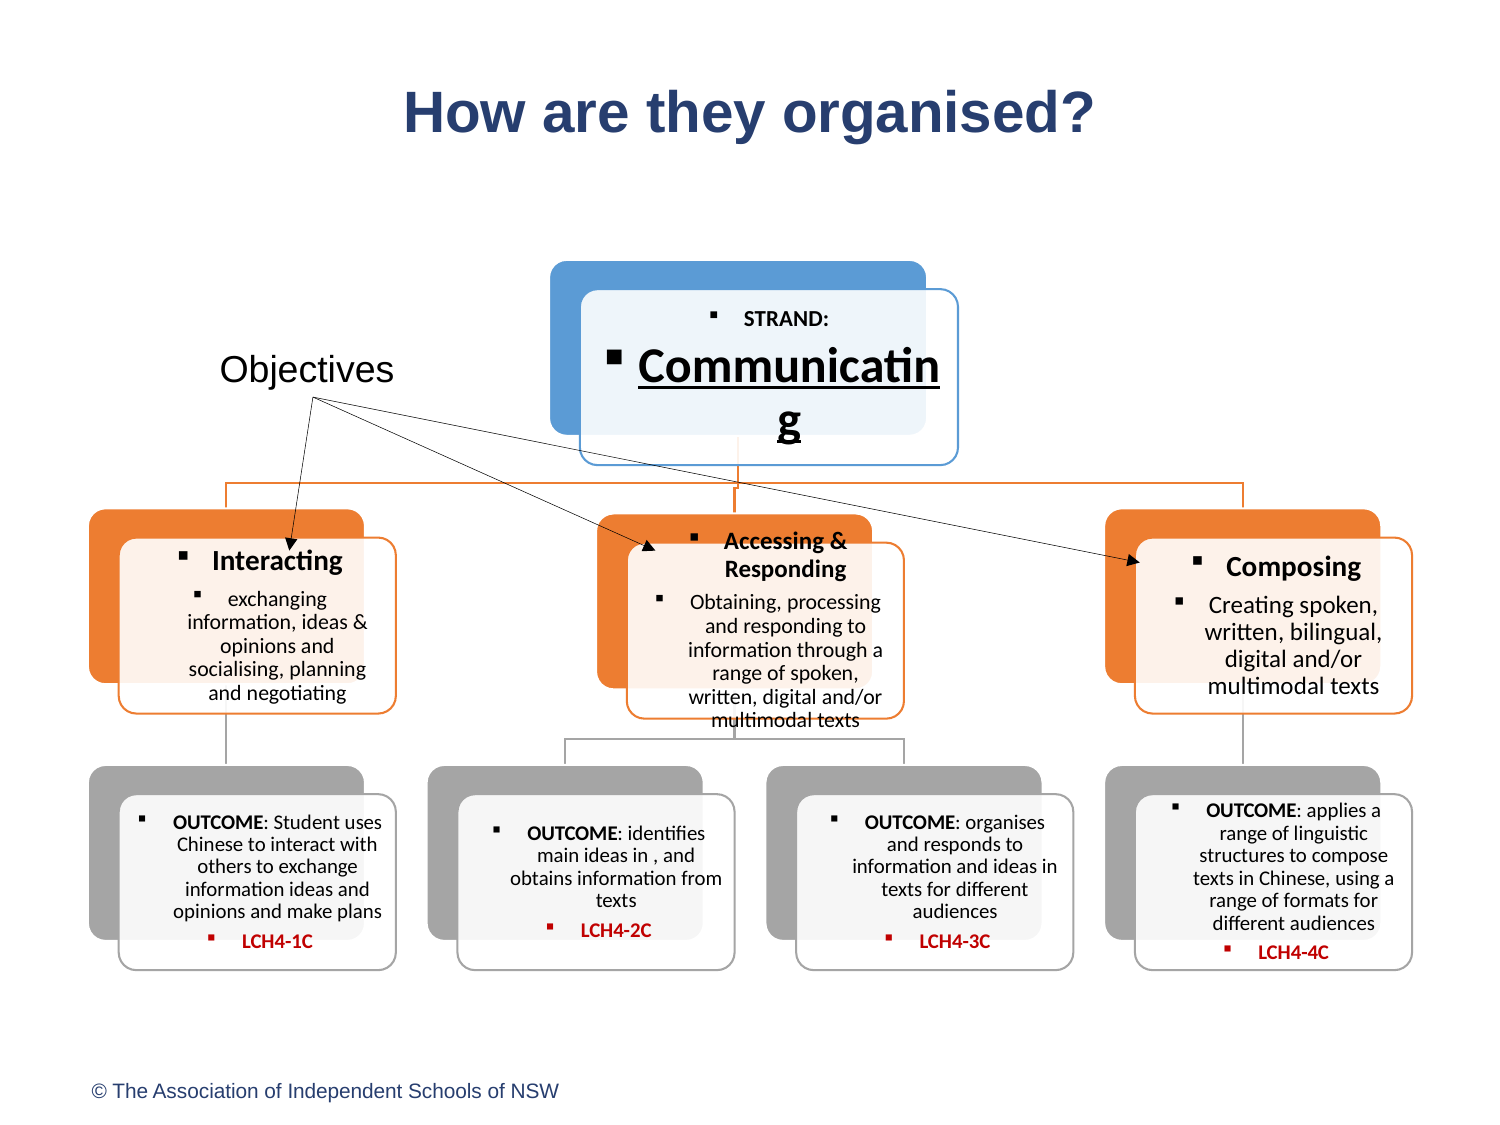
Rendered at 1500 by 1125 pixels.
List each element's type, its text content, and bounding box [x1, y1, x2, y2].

title How are they organised? [87, 66, 1413, 149]
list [87, 184, 1413, 1038]
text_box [289, 397, 312, 551]
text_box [312, 397, 1140, 563]
